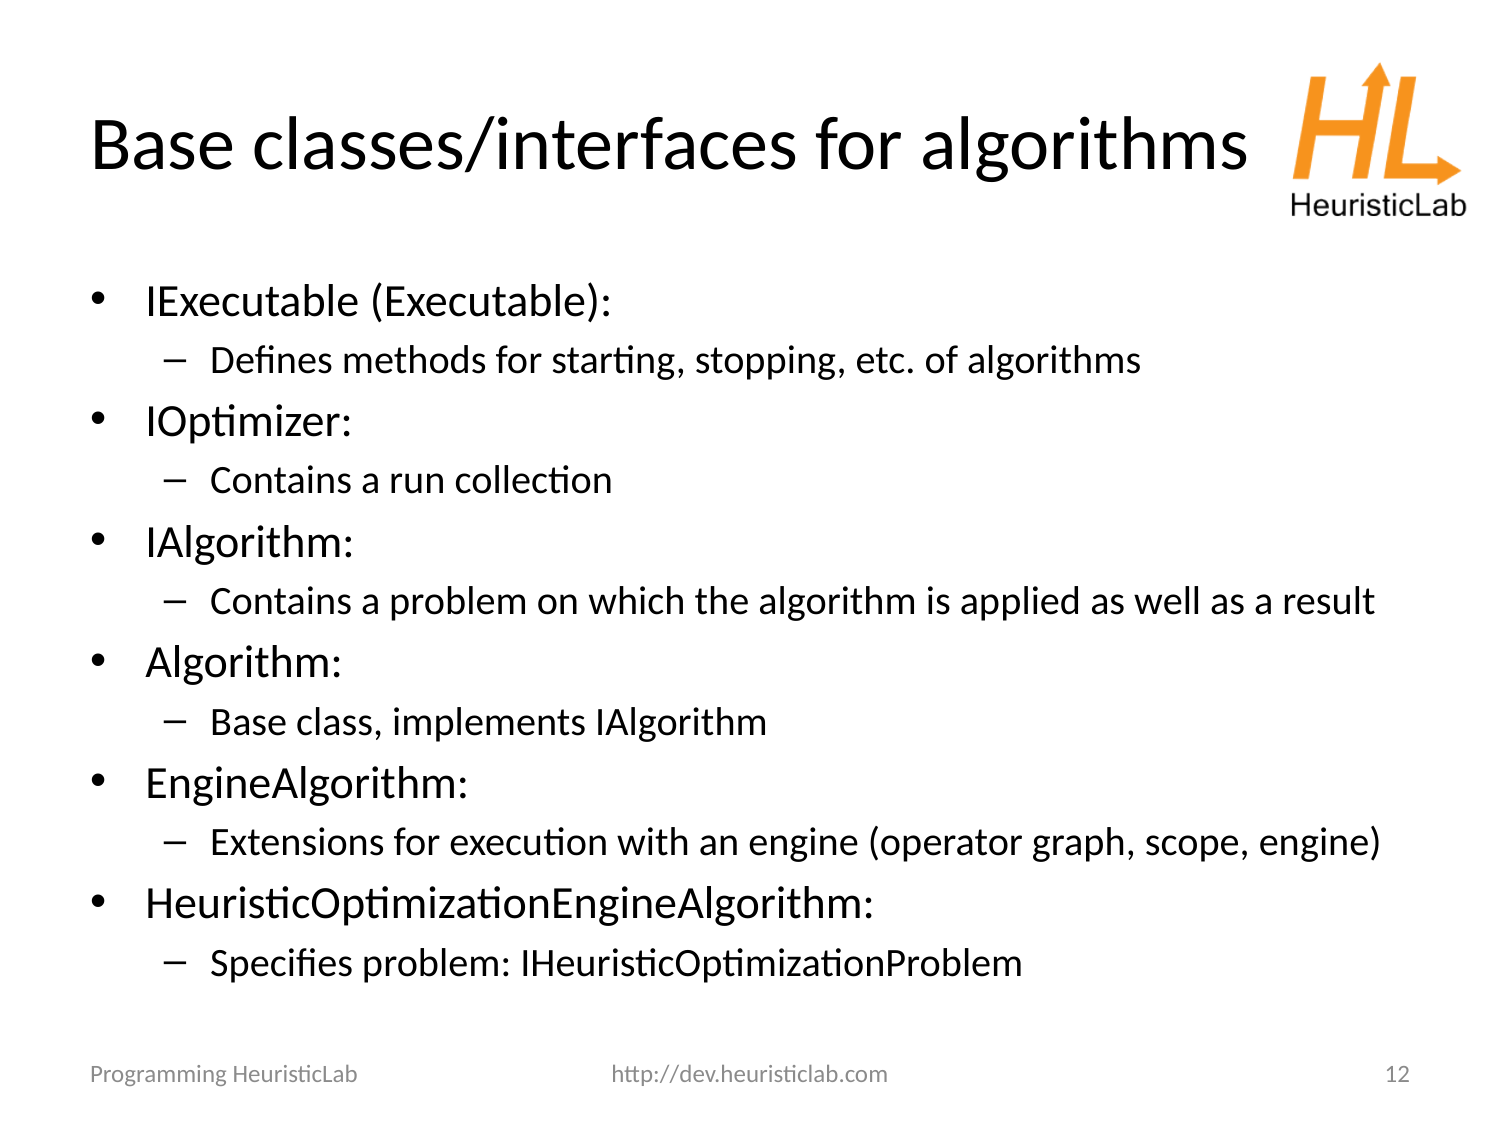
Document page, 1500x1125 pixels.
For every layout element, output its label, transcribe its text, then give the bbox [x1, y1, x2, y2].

title Base classes/interfaces for algorithms [75, 45, 1282, 233]
slide_number Programming HeuristicLab [75, 1042, 425, 1103]
footer http://dev.heuristiclab.com [512, 1042, 988, 1103]
slide_number 12 [1074, 1042, 1425, 1103]
list IExecutable (Executable): Defines methods for starting, stopping, etc. of algorithms IOptimizer: Contains a run collection IAlgorithm: Contains a problem on which the algorithm is applied as well as a result Algorithm: Base class, implements IAlgorithm EngineAlgorithm: Extensions for execution with an engine (operator graph, scope, engine) HeuristicOptimizationEngineAlgorithm: Specifies problem: IHeuristicOptimizationProblem [75, 262, 1425, 1005]
picture [1281, 27, 1474, 244]
